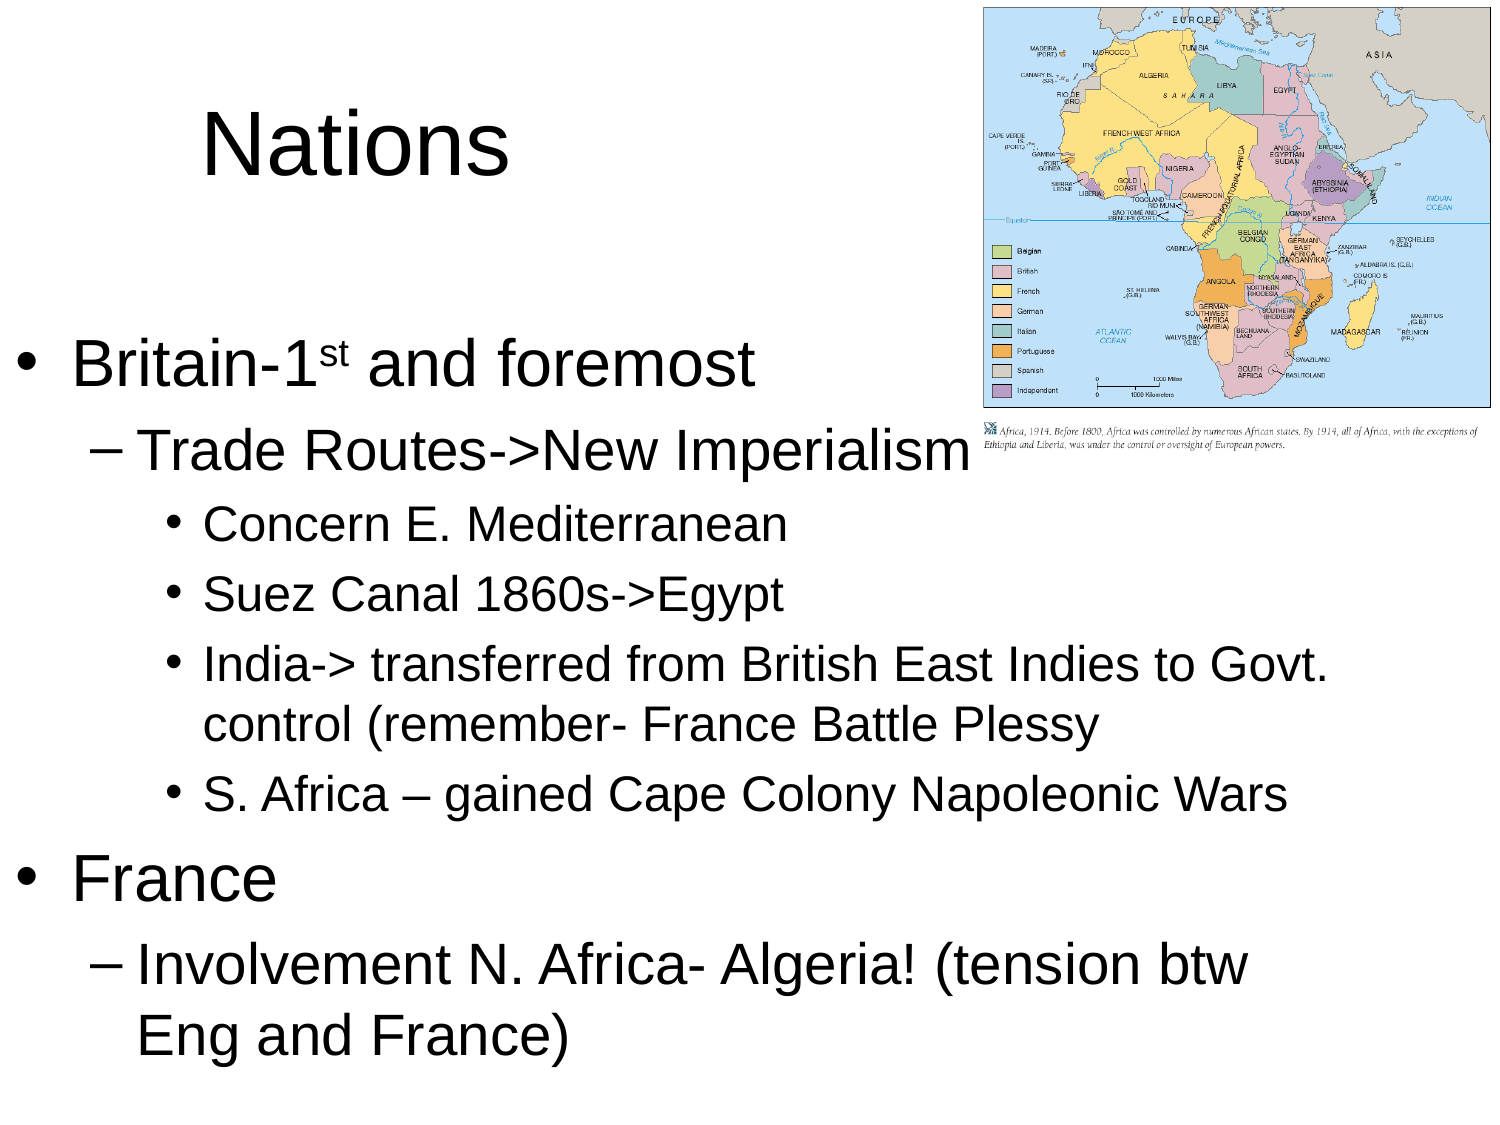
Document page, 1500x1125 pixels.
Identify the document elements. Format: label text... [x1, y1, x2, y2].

title Nations [75, 45, 638, 233]
picture [974, 0, 1500, 464]
list Britain-1st and foremost Trade Routes->New Imperialism Concern E. Mediterranean Suez Canal 1860s->Egypt India-> transferred from British East Indies to Govt. control (remember- France Battle Plessy S. Africa – gained Cape Colony Napoleonic Wars France Involvement N. Africa- Algeria! (tension btw Eng and France) [0, 312, 1350, 1055]
